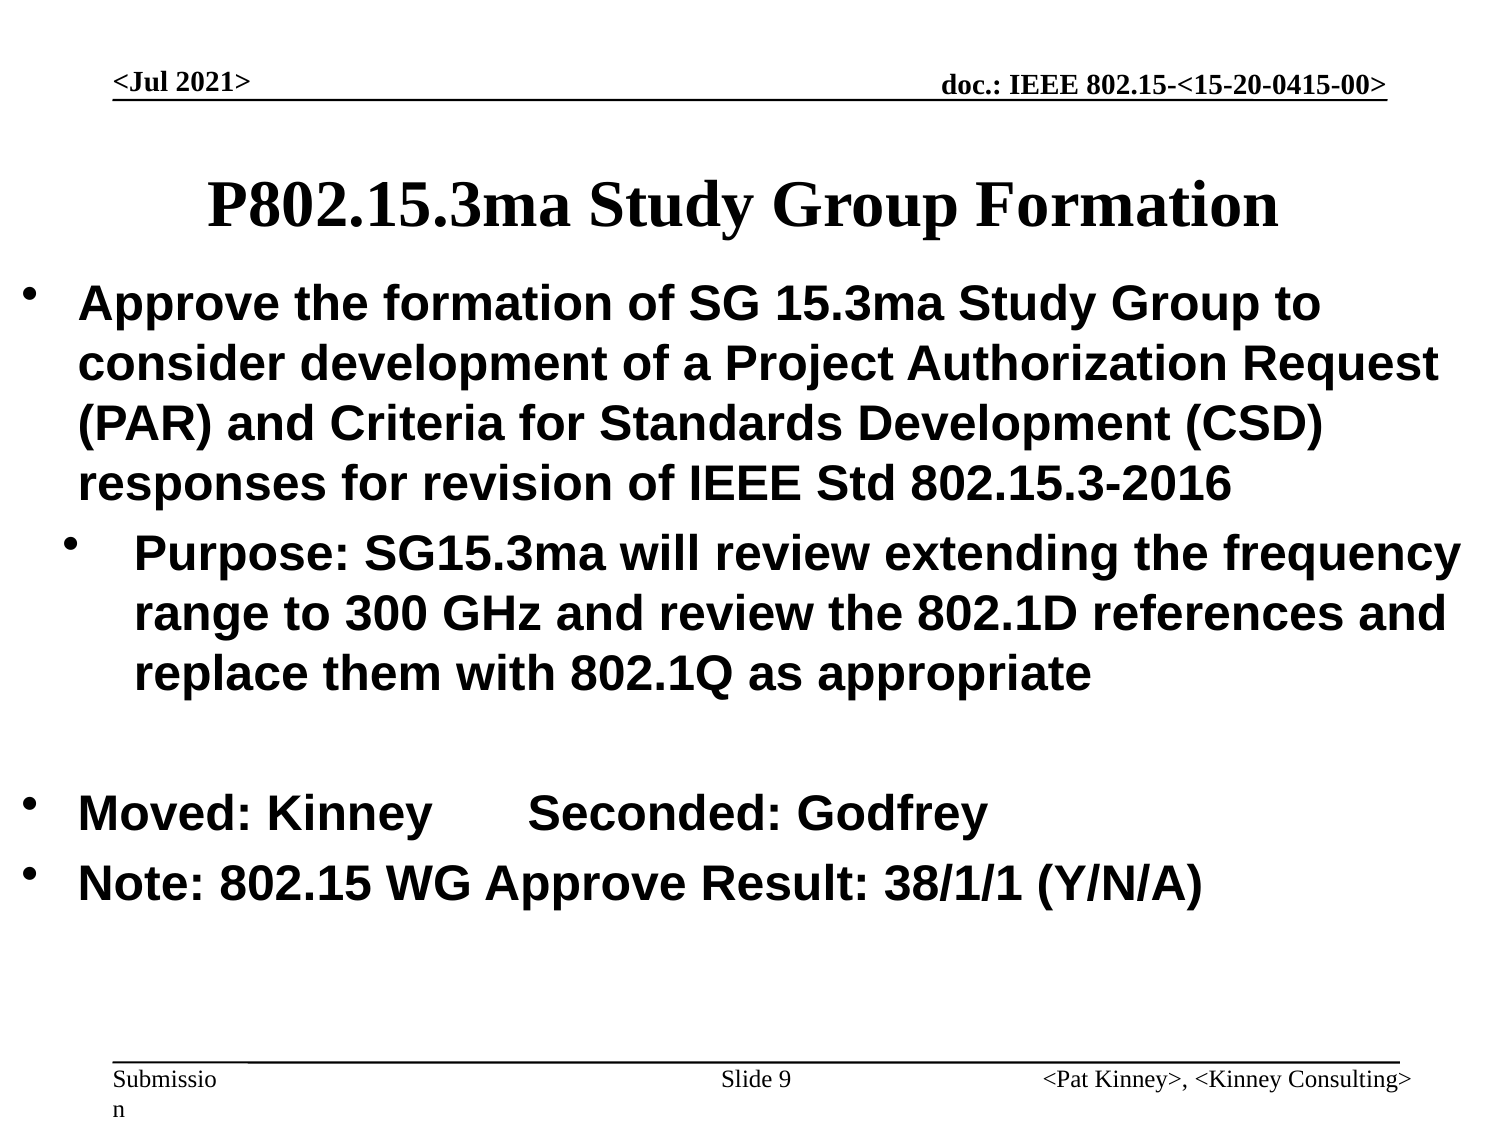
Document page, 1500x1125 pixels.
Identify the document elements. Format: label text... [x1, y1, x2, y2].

text_box [955, 63, 986, 110]
title P802.15.3ma Study Group Formation [106, 137, 1382, 262]
list Approve the formation of SG 15.3ma Study Group to consider development of a Project Authorization Request (PAR) and Criteria for Standards Development (CSD) responses for revision of IEEE Std 802.15.3-2016 Purpose: SG15.3ma will review extending the frequency range to 300 GHz and review the 802.1D references and replace them with 802.1Q as appropriate Moved: Kinney Seconded: Godfrey Note: 802.15 WG Approve Result: 38/1/1 (Y/N/A) [6, 262, 1494, 938]
slide_number Slide 9 [712, 1062, 800, 1093]
footer <Pat Kinney>, <Kinney Consulting> [900, 1062, 1413, 1093]
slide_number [112, 62, 375, 98]
